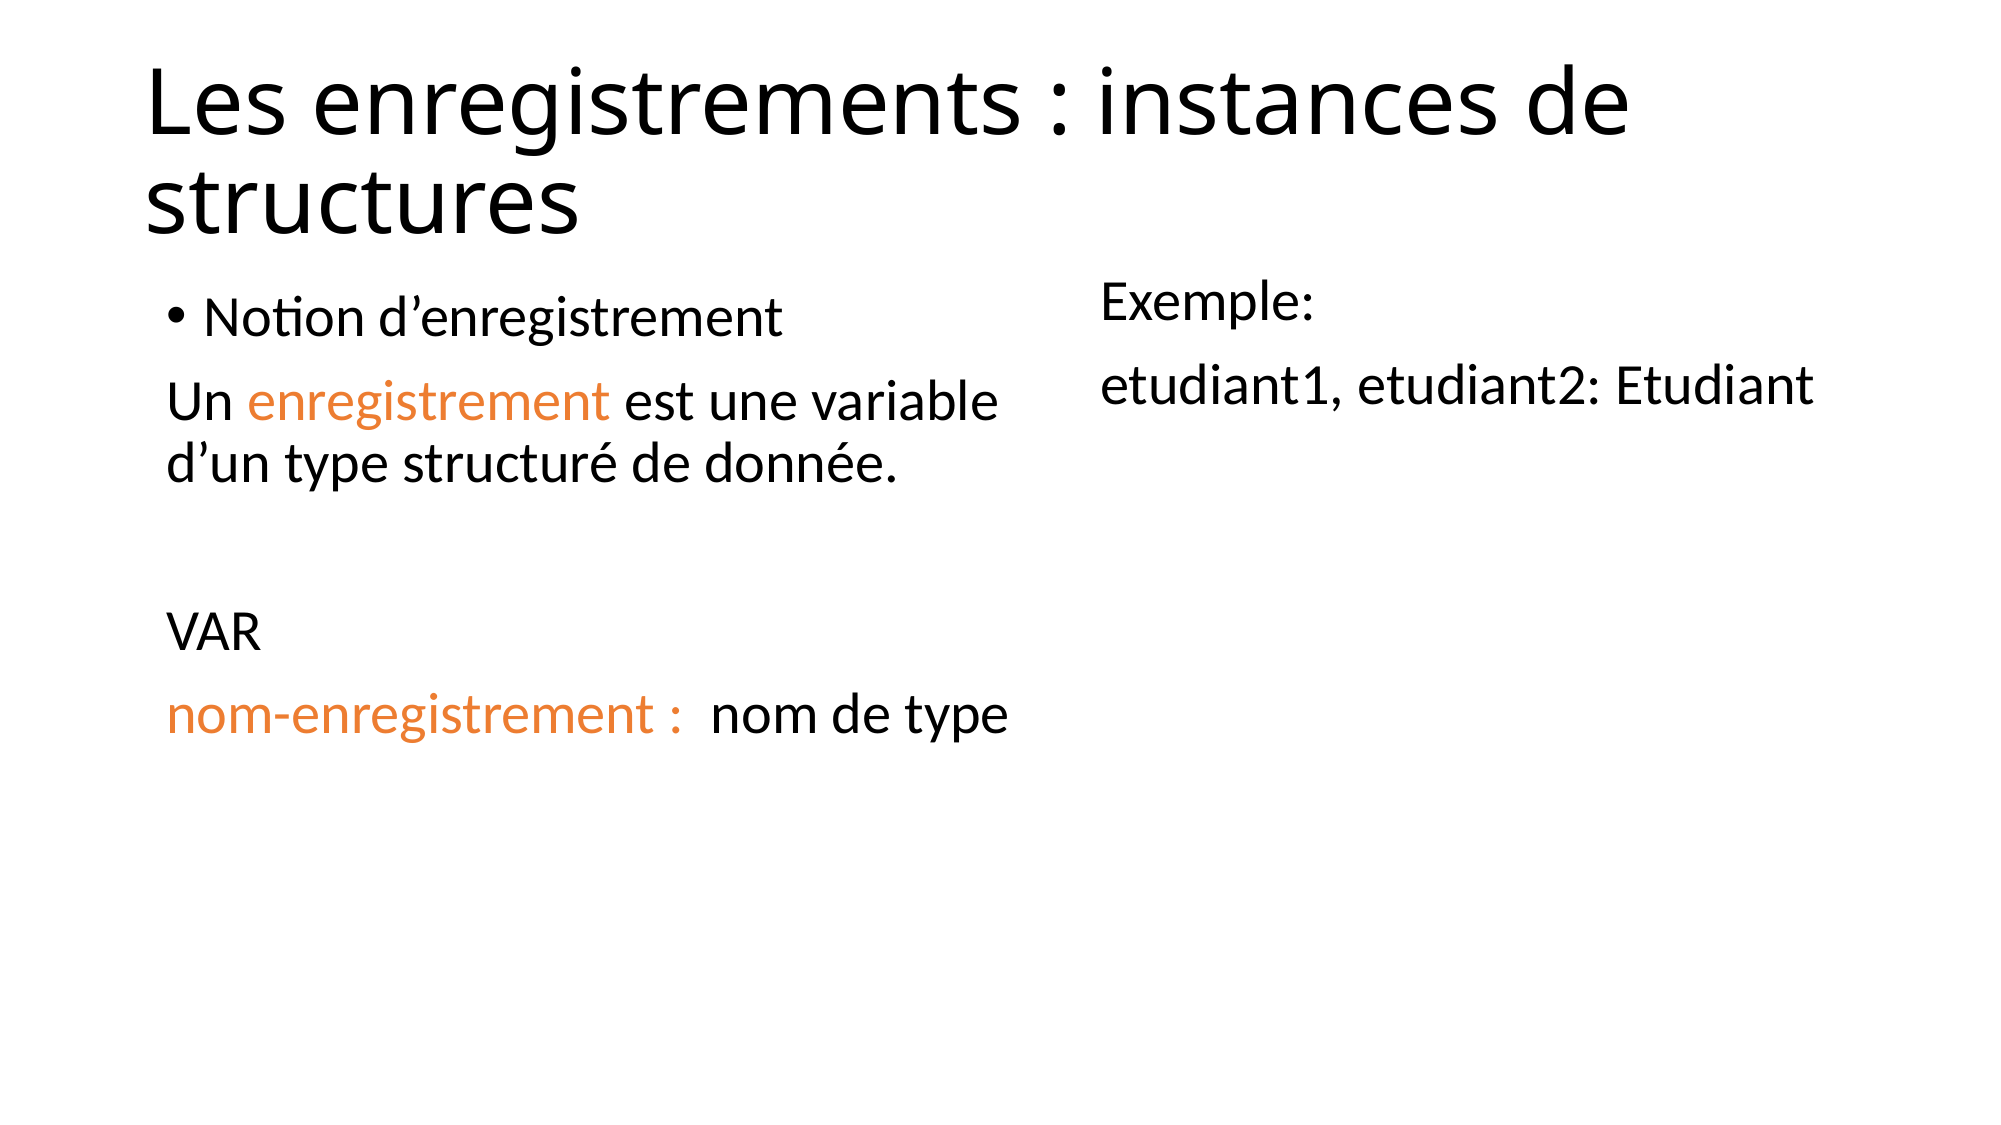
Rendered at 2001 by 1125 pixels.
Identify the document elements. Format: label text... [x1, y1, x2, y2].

list Notion d’enregistrement Un enregistrement est une variable d’un type structuré de donnée. VAR nom-enregistrement : nom de type [151, 278, 1036, 993]
list Exemple: etudiant1, etudiant2: Etudiant [1085, 262, 1936, 1001]
title Les enregistrements : instances de structures [129, 45, 1855, 263]
